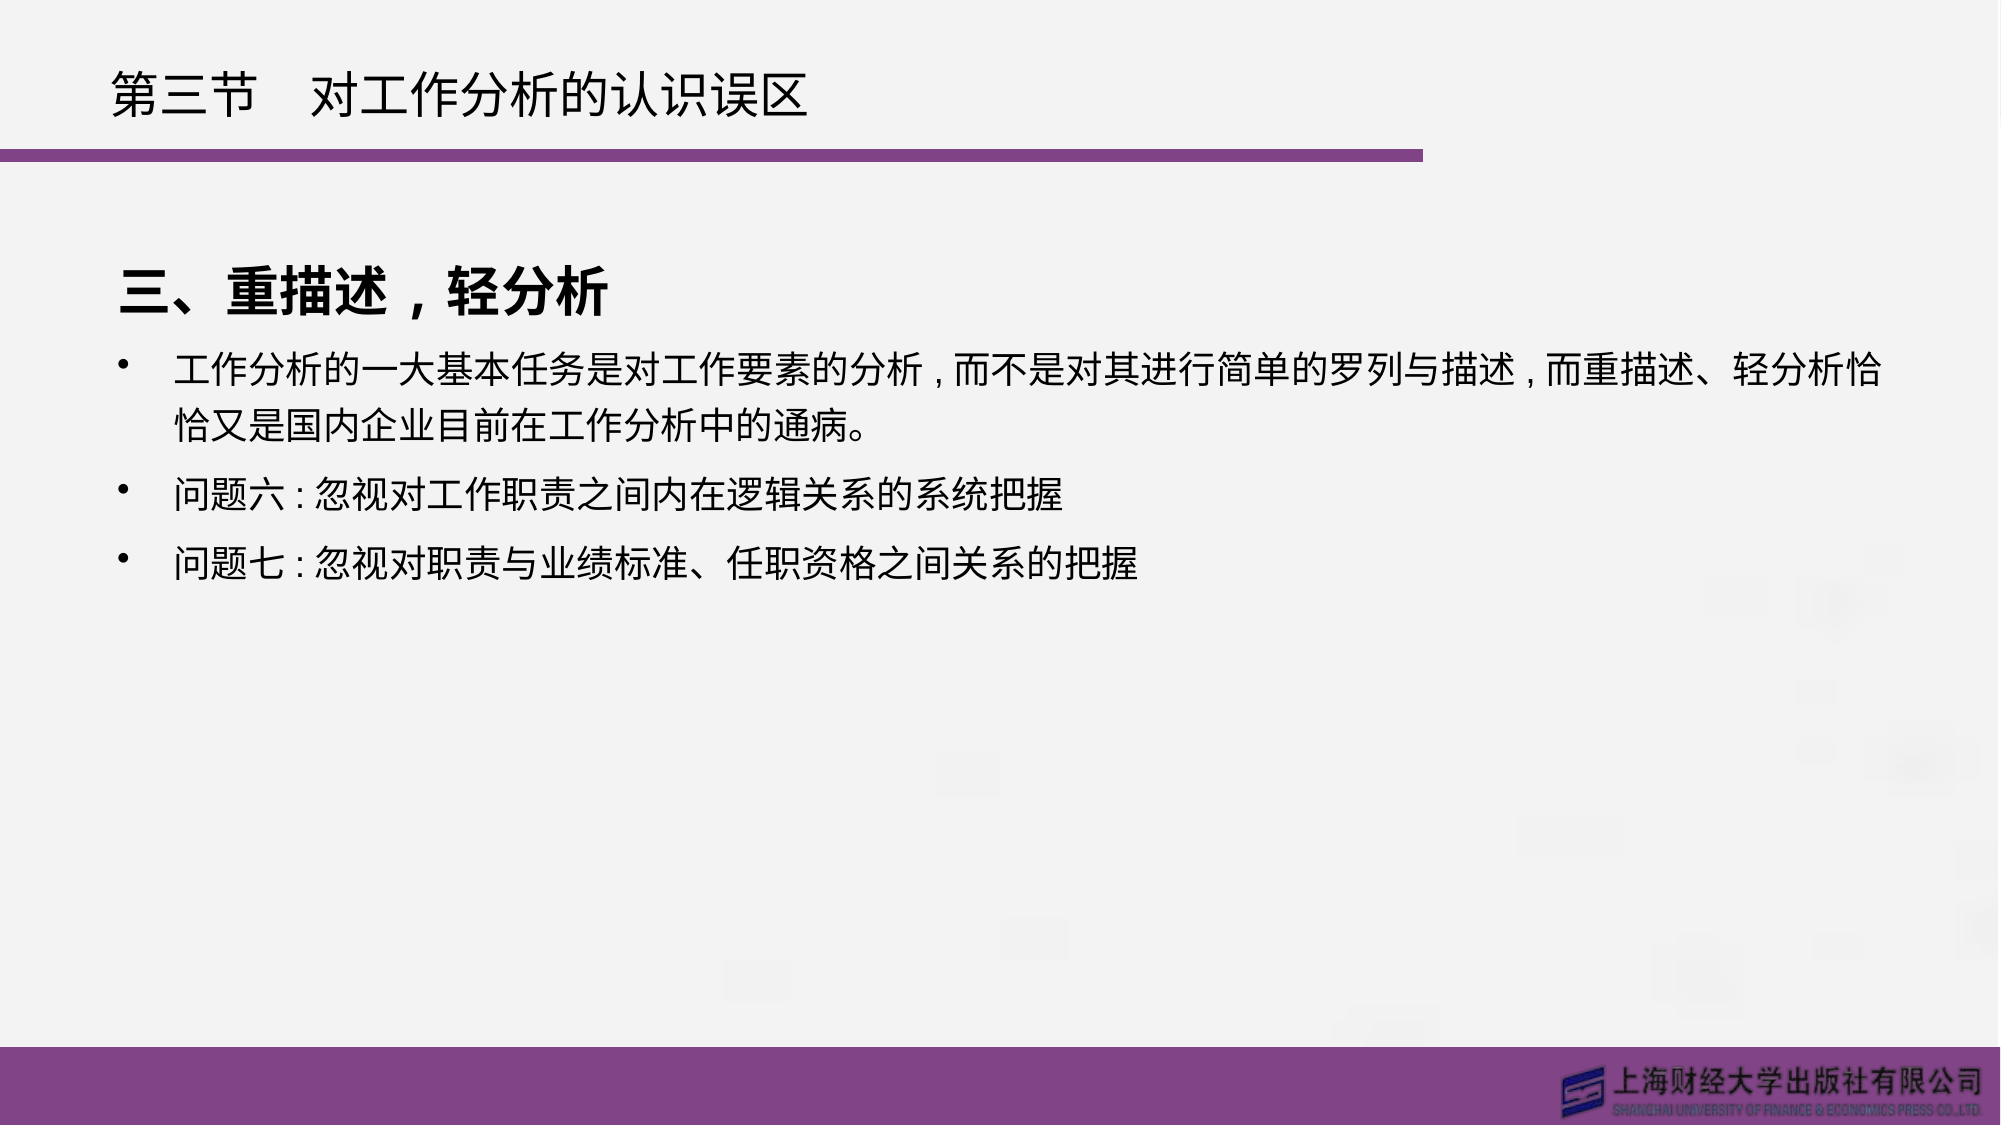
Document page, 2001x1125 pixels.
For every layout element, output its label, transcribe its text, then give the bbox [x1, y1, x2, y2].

title 第三节 对工作分析的认识误区 [94, 42, 1451, 146]
list 三、重描述,轻分析 工作分析的一大基本任务是对工作要素的分析,而不是对其进行简单的罗列与描述,而重描述、轻分析恰恰又是国内企业目前在工作分析中的通病。 问题六:忽视对工作职责之间内在逻辑关系的系统把握 问题七:忽视对职责与业绩标准、任职资格之间关系的把握 [102, 233, 1898, 1032]
picture [0, 0, 2001, 1125]
